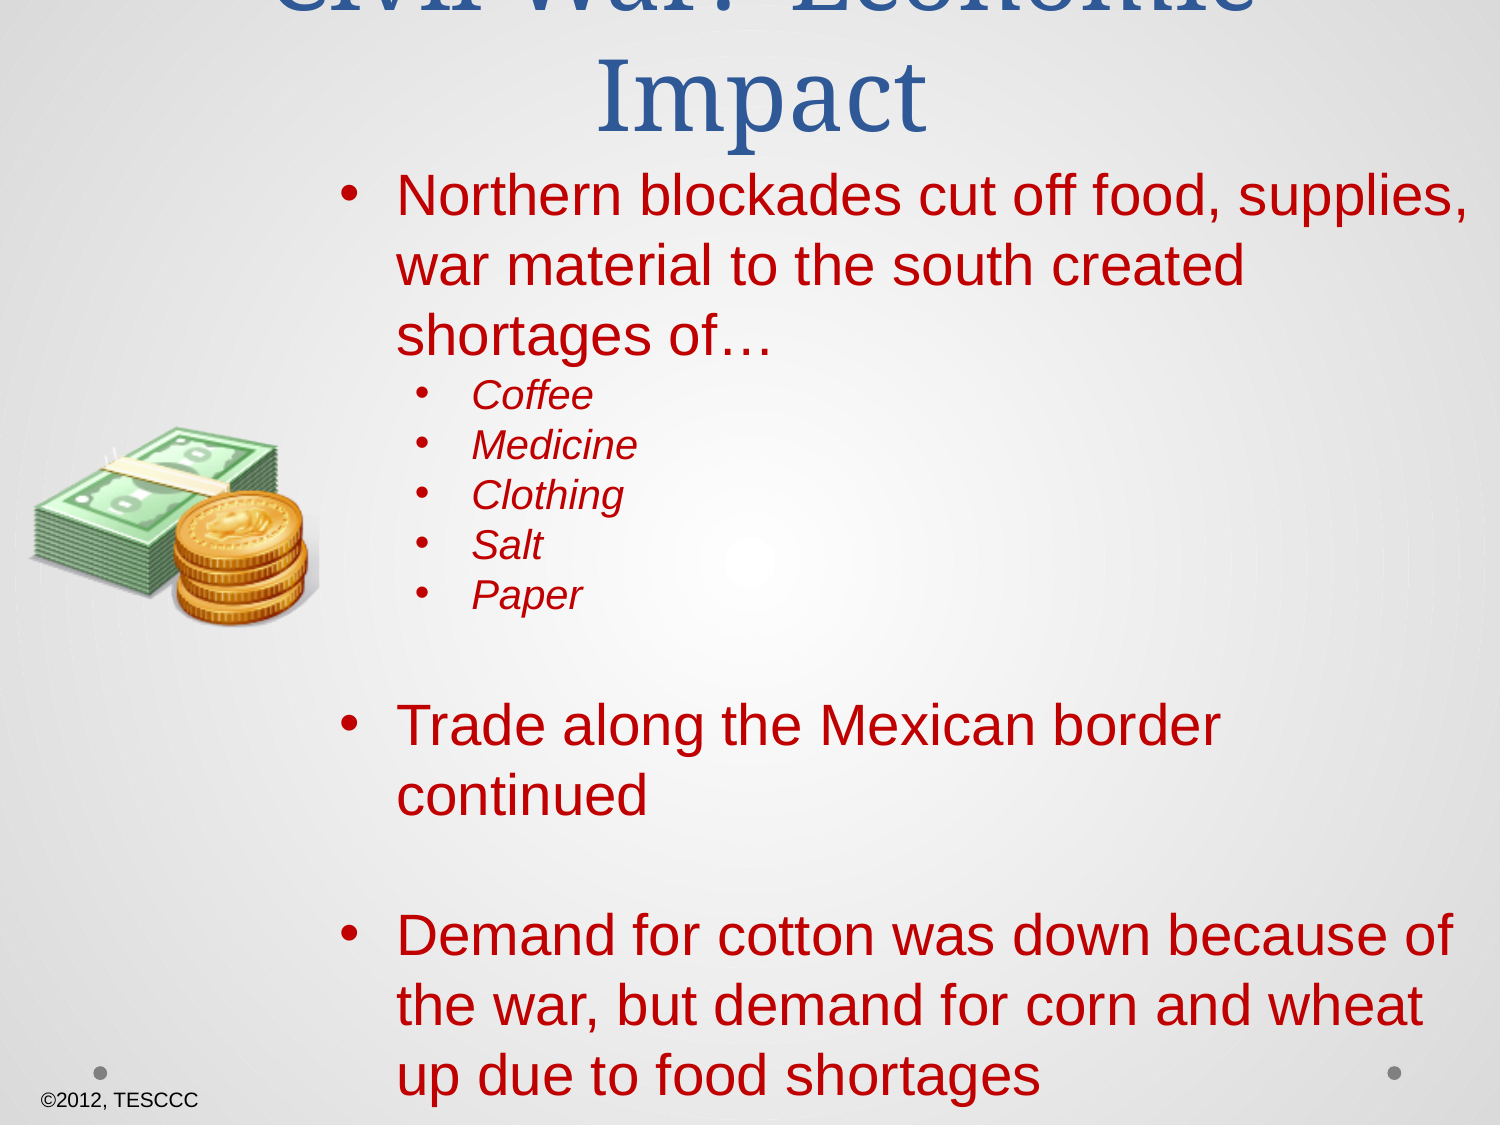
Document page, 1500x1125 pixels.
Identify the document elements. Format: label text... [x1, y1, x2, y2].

picture [25, 374, 326, 675]
text_box ©2012, TESCCC [26, 1079, 364, 1119]
text_box Northern blockades cut off food, supplies, war material to the south created shortages of… Coffee Medicine Clothing Salt Paper Trade along the Mexican border continued Demand for cotton was down because of the war, but demand for corn and wheat up due to food shortages [324, 149, 1490, 1115]
title Civil War: Economic Impact [87, 12, 1438, 159]
